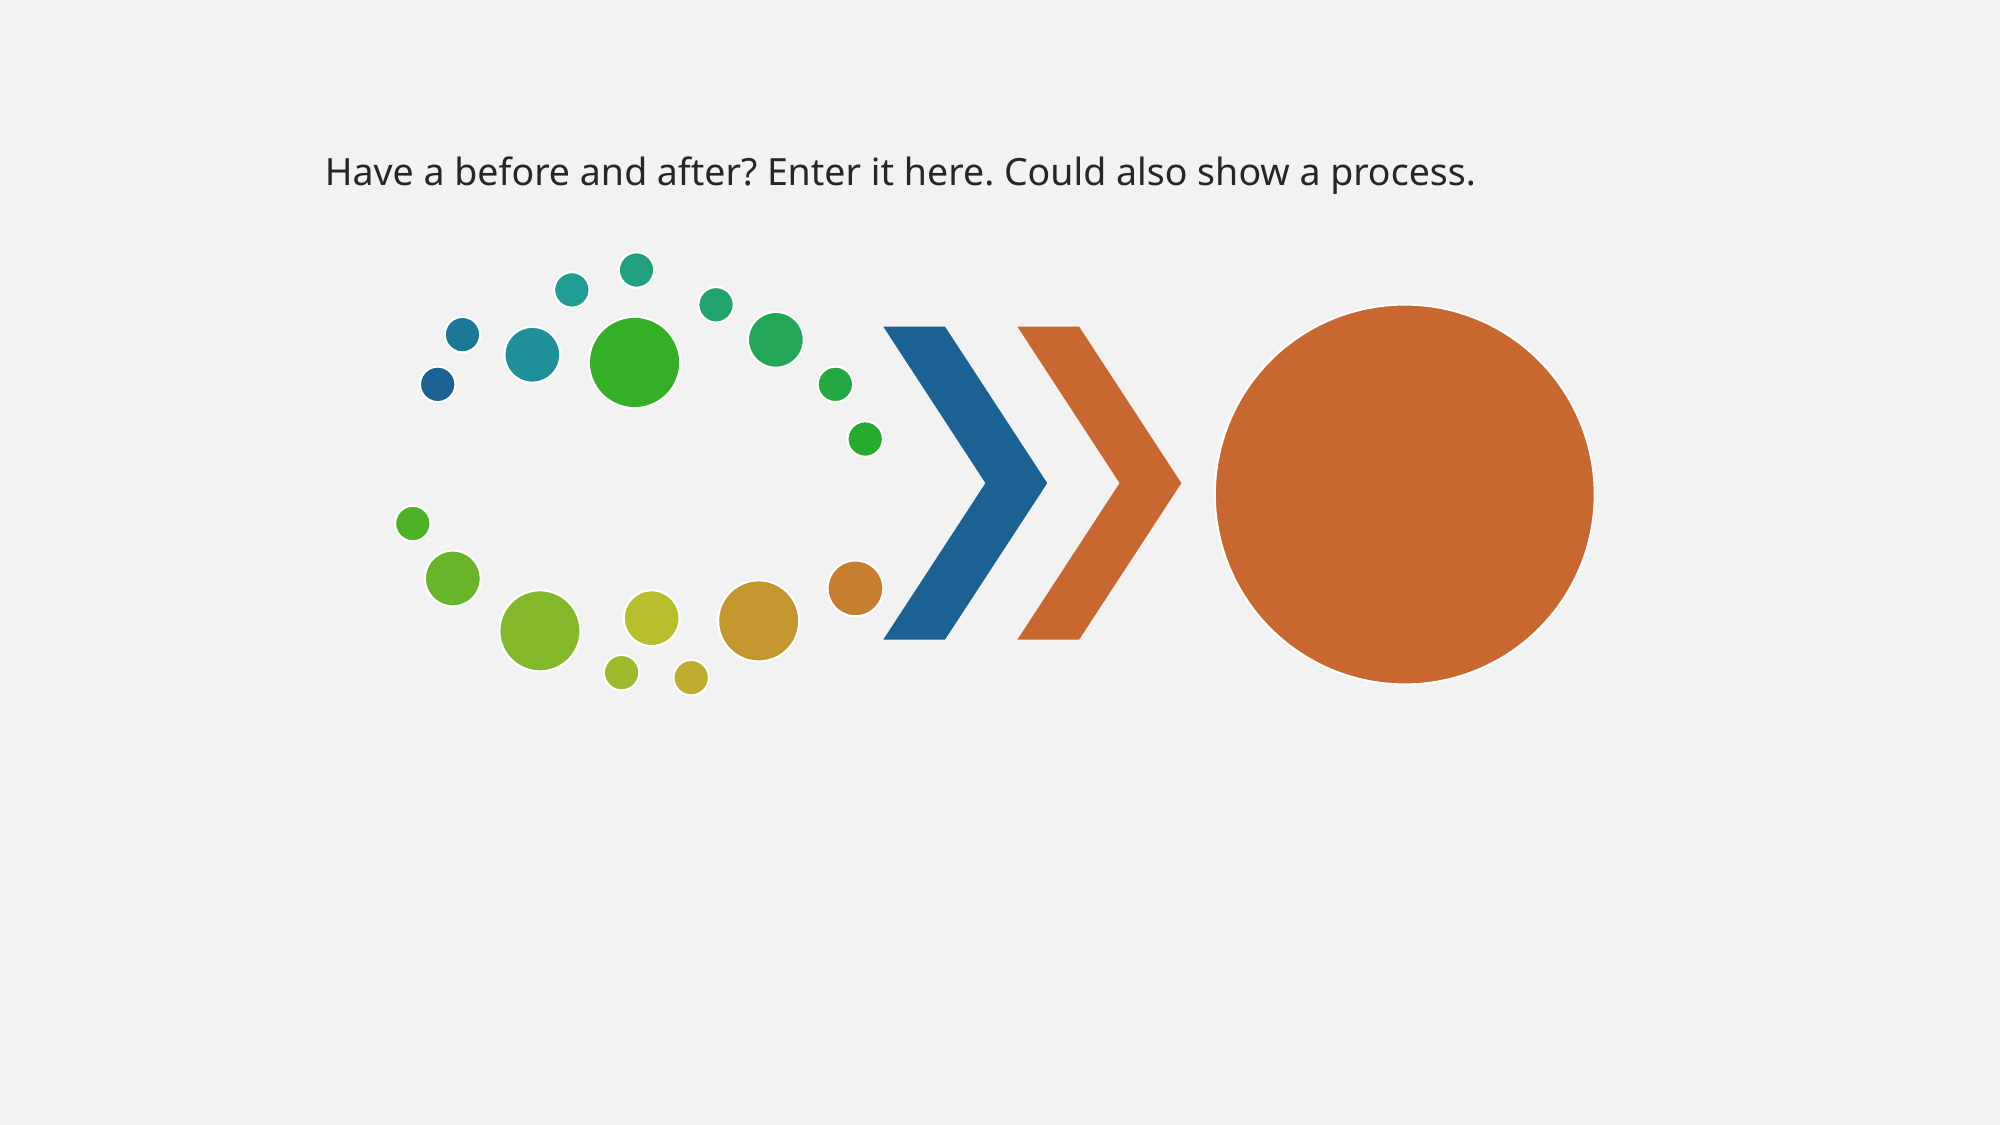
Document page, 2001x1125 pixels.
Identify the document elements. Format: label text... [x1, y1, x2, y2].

list Have a before and after? Enter it here. Could also show a process. [302, 140, 1673, 331]
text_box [359, 252, 1664, 998]
